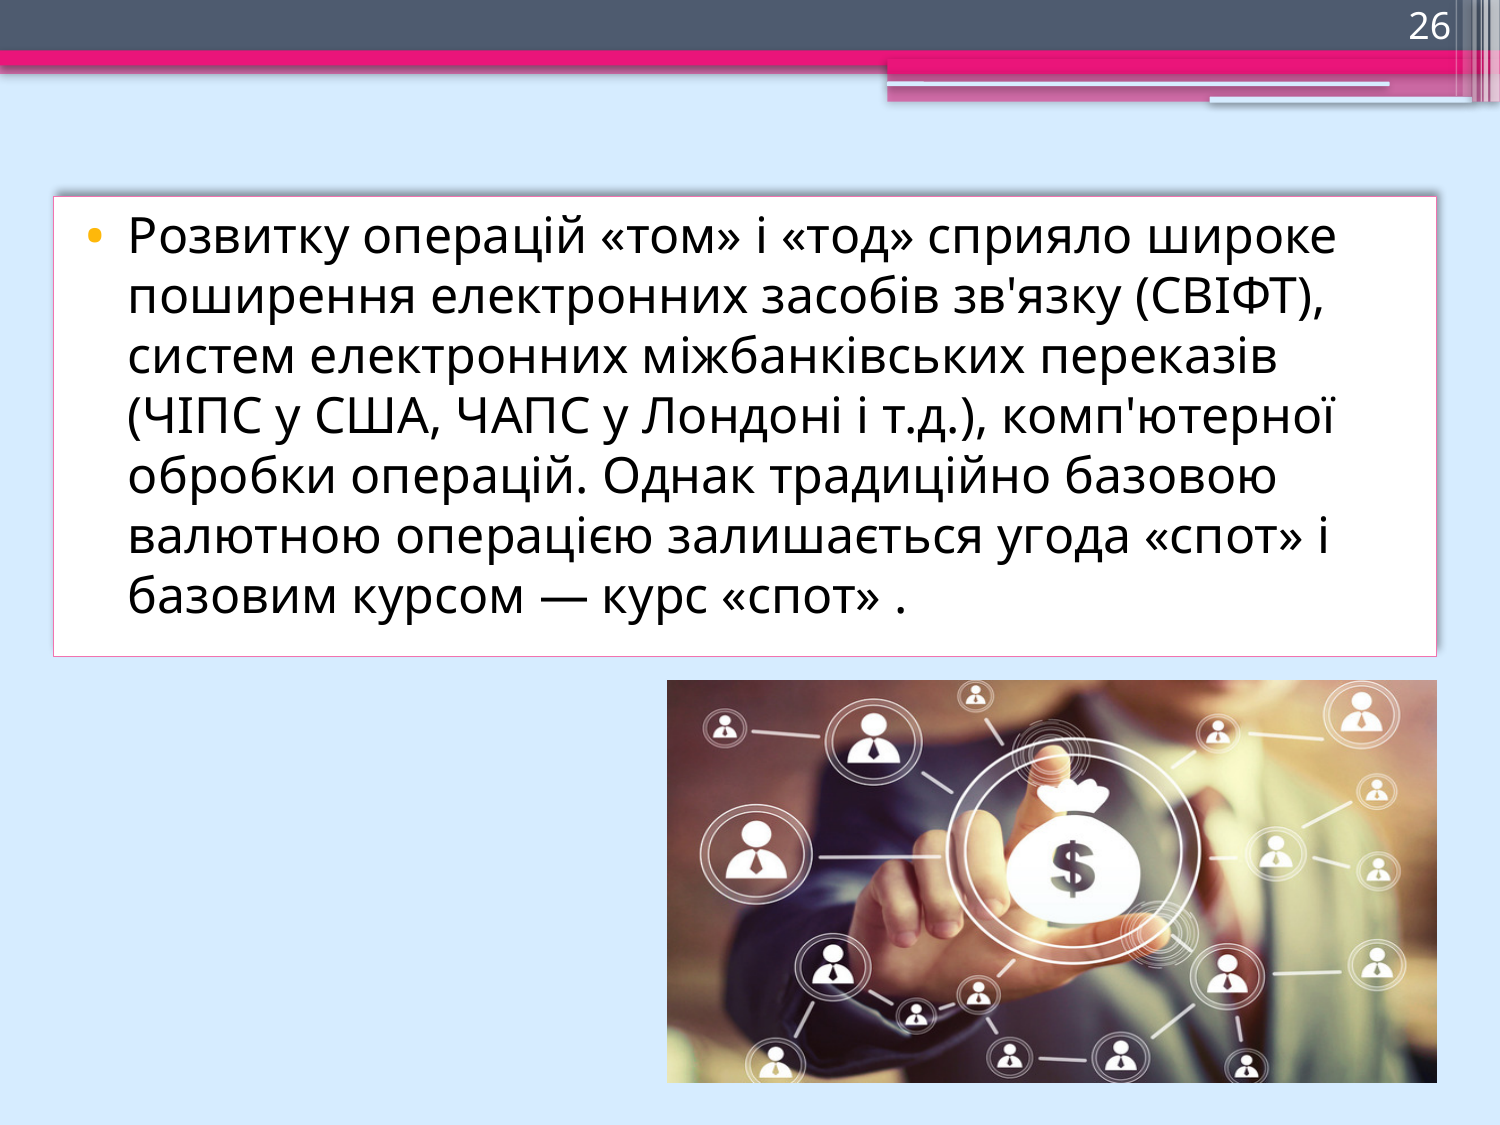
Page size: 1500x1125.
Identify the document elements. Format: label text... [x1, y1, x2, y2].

list Розвитку операцій «том» і «тод» сприяло широке поширення електронних засобів зв'язку (СВІФТ), систем електронних міжбанківських переказів (ЧІПС у США, ЧАПС у Лондоні і т.д.), комп'ютерної обробки операцій. Однак традиційно базовою валютною операцією залишається угода «спот» і базовим курсом — курс «спот» . [53, 196, 1437, 657]
picture [666, 680, 1437, 1083]
slide_number 26 [1341, 0, 1466, 61]
